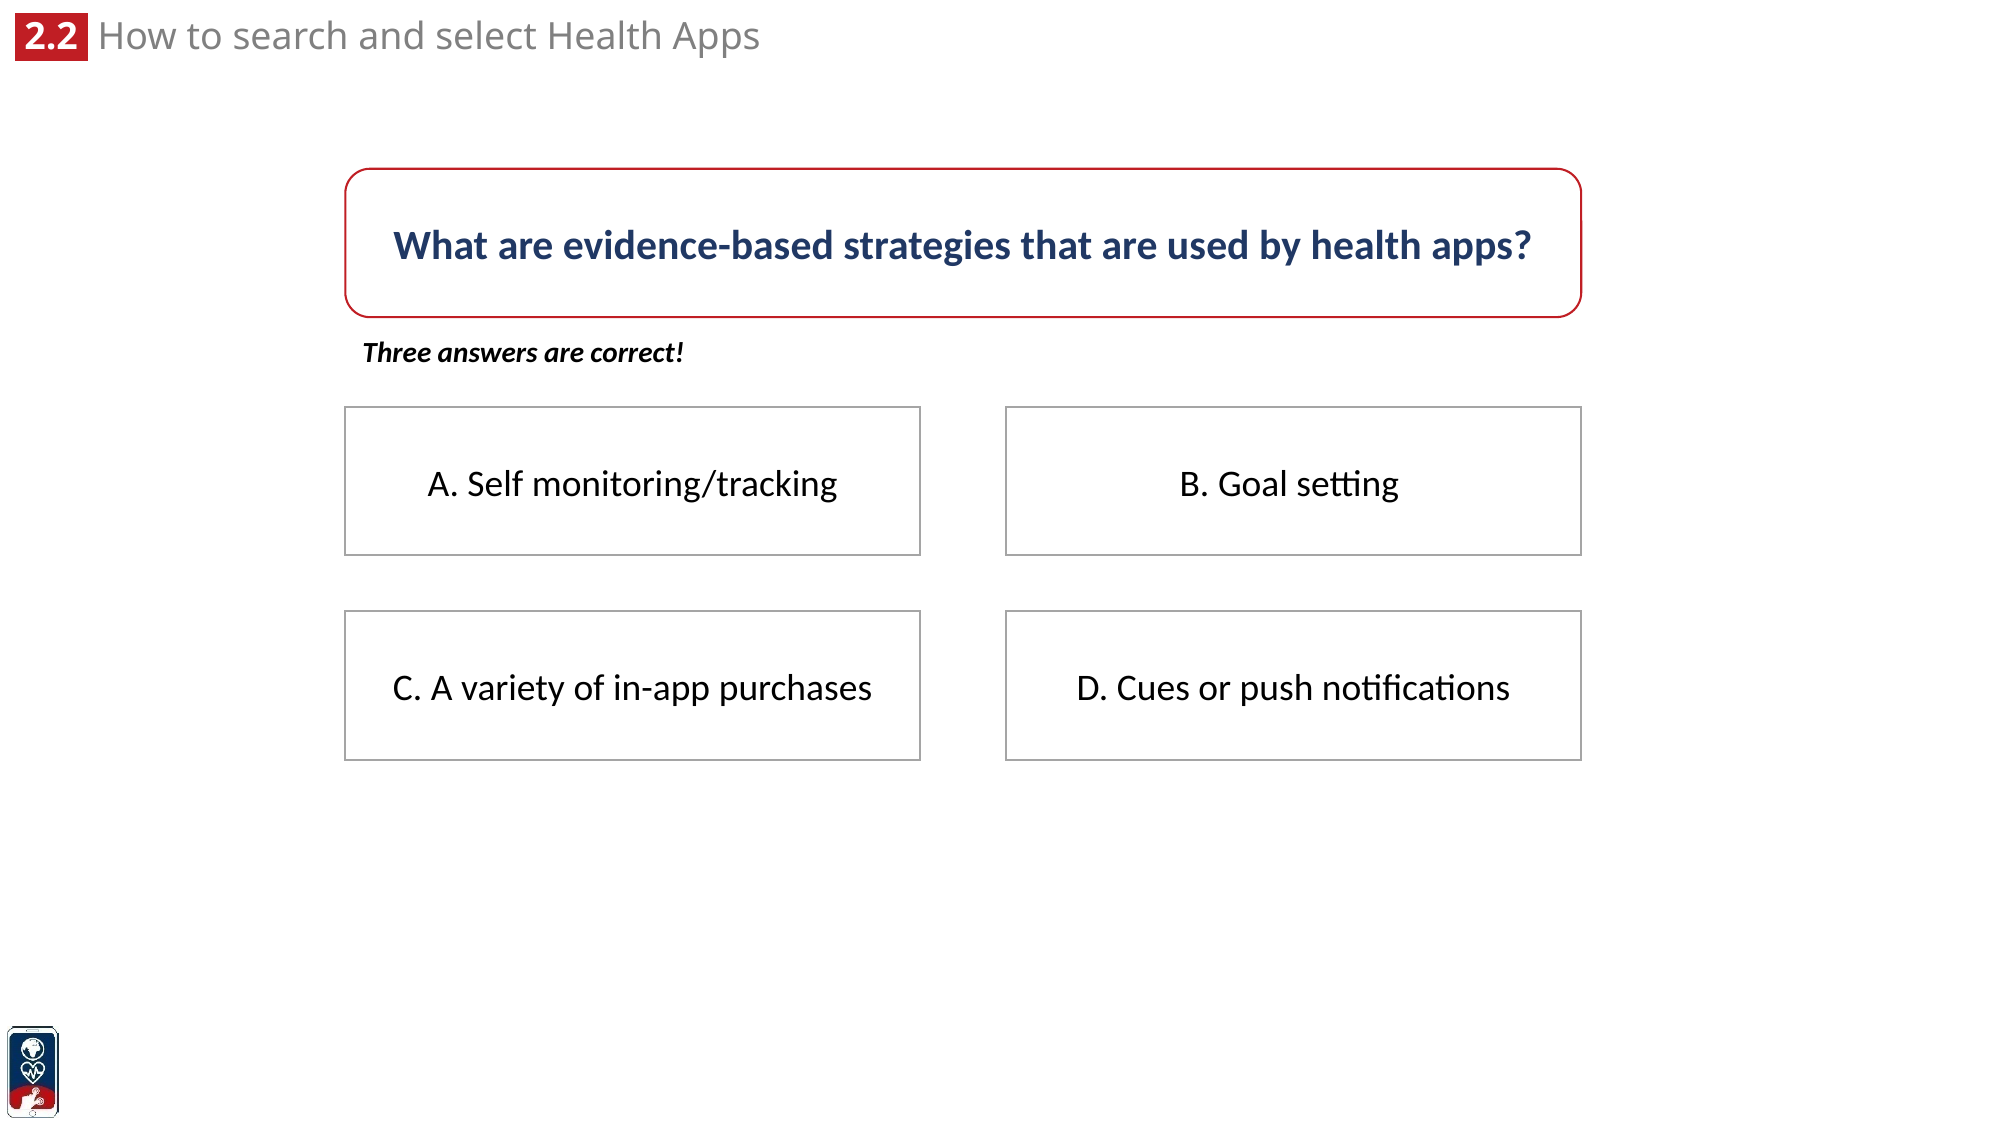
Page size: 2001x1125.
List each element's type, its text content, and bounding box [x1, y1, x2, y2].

picture [7, 1026, 59, 1118]
text_box A. Self monitoring/tracking [344, 406, 921, 556]
text_box D. Cues or push notifications [1005, 610, 1582, 761]
text_box B. Goal setting [1005, 406, 1582, 556]
text_box What are evidence-based strategies that are used by health apps? [344, 167, 1583, 319]
text_box C. A variety of in-app purchases [344, 610, 921, 761]
text_box Three answers are correct! [347, 325, 700, 376]
